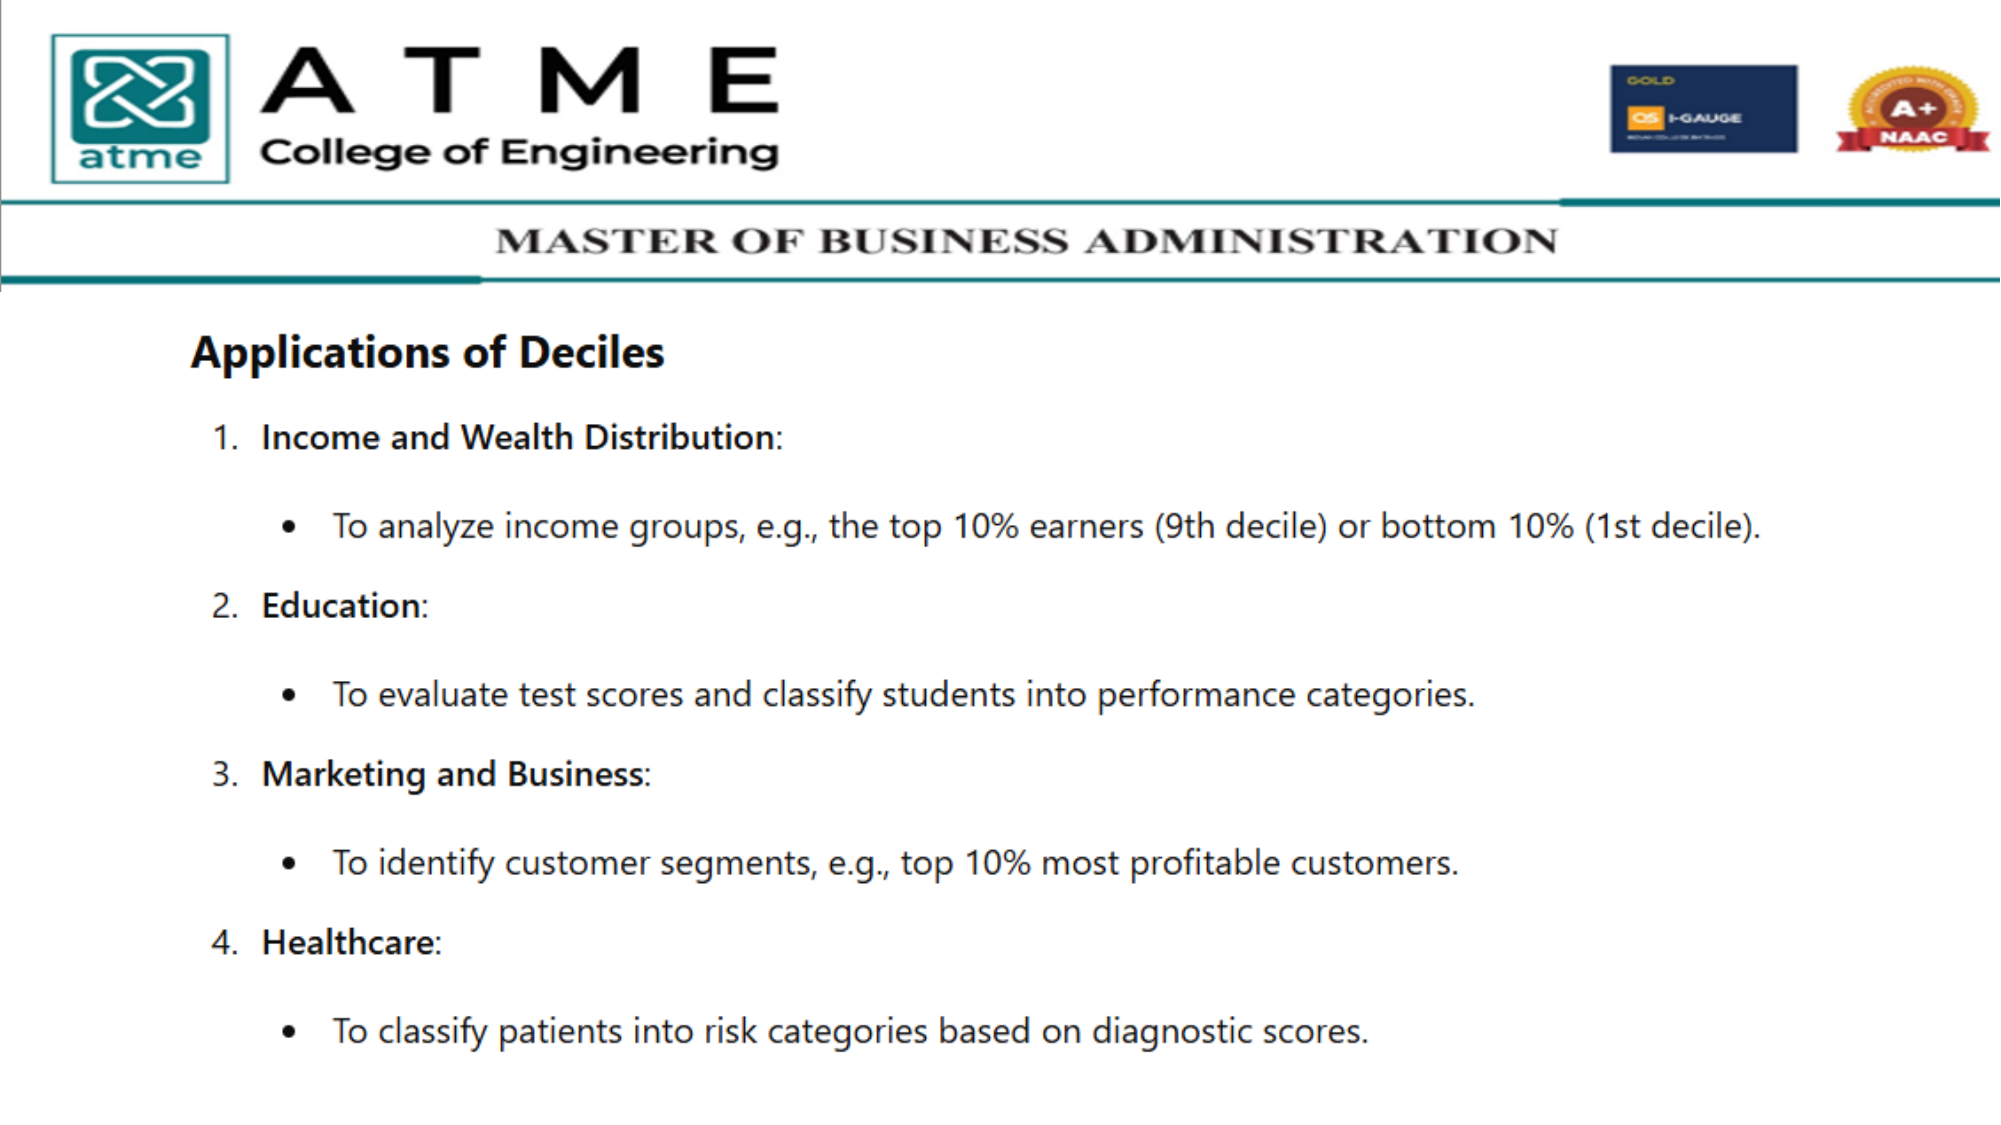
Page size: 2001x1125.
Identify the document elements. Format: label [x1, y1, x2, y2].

picture [0, 0, 2000, 292]
picture [141, 299, 1858, 1100]
